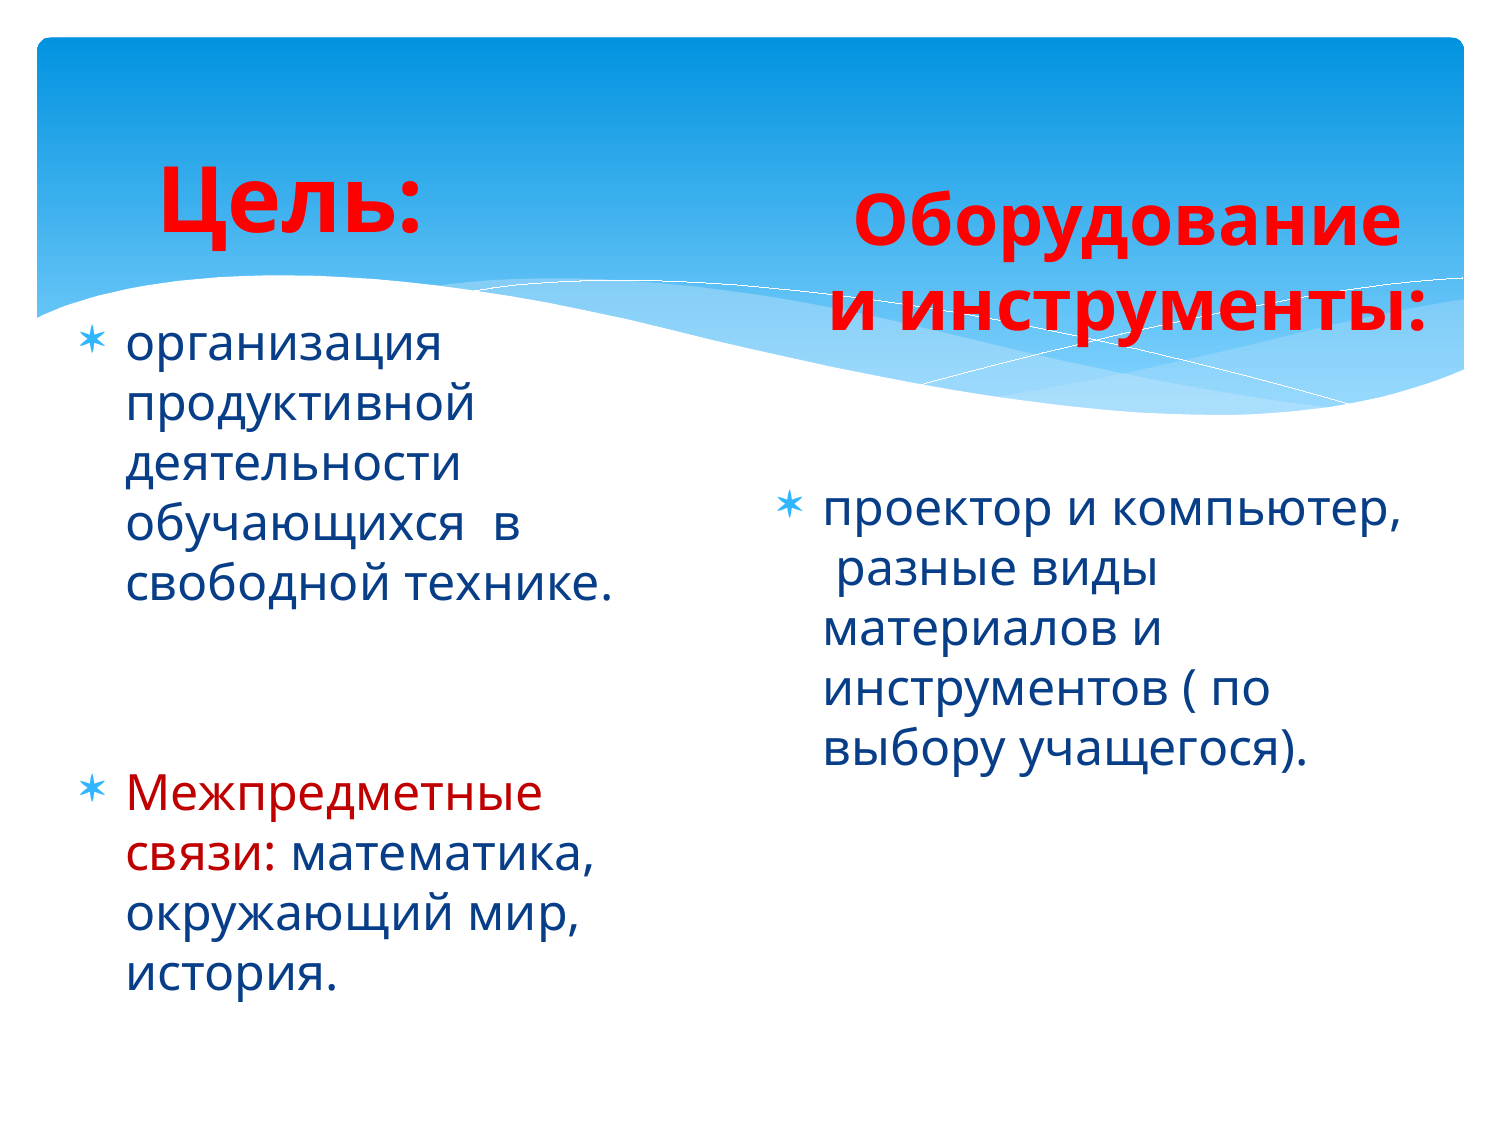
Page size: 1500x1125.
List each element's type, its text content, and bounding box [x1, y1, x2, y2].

title Оборудование и инструменты: [809, 159, 1447, 359]
text_box Цель: [135, 131, 445, 260]
list проектор и компьютер, разные виды материалов и инструментов ( по выбору учащегося). [762, 468, 1425, 1005]
list организация продуктивной деятельности обучающихся в свободной технике. Межпредметные связи: математика, окружающий мир, история. [64, 302, 668, 1110]
